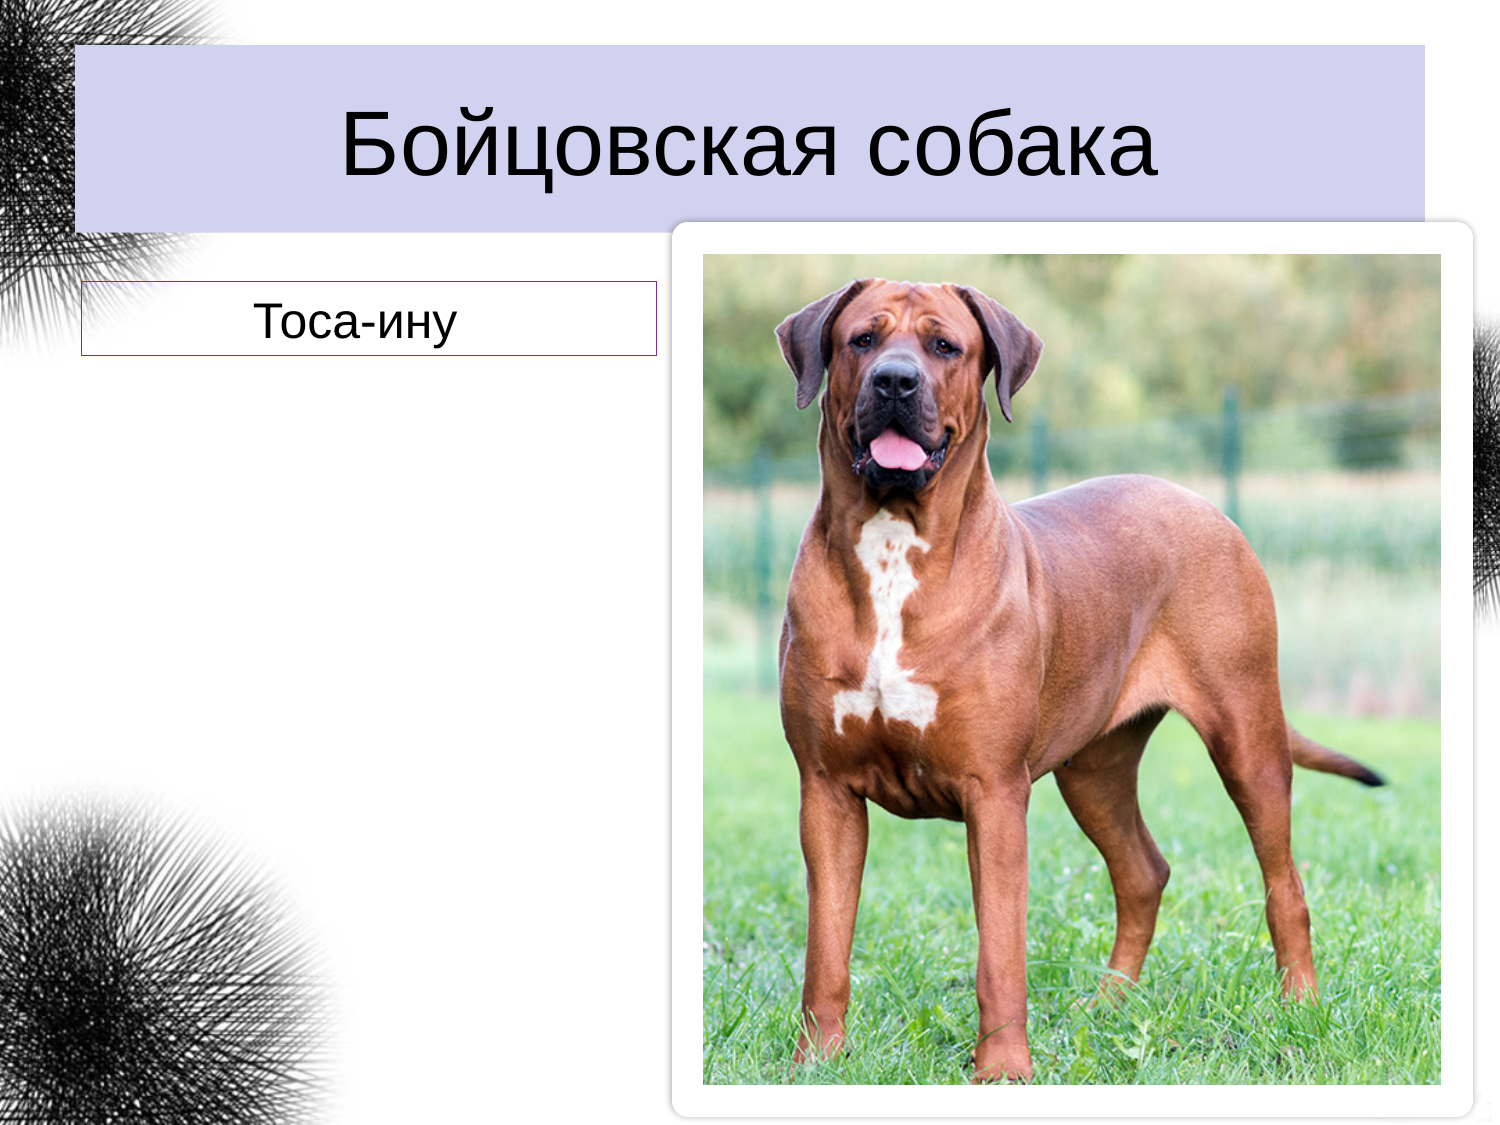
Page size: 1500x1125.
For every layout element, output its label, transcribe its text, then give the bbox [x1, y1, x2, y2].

text_box Тоса-ину [81, 281, 657, 356]
title Бойцовская собака [75, 45, 1425, 233]
picture [0, 0, 1500, 1125]
